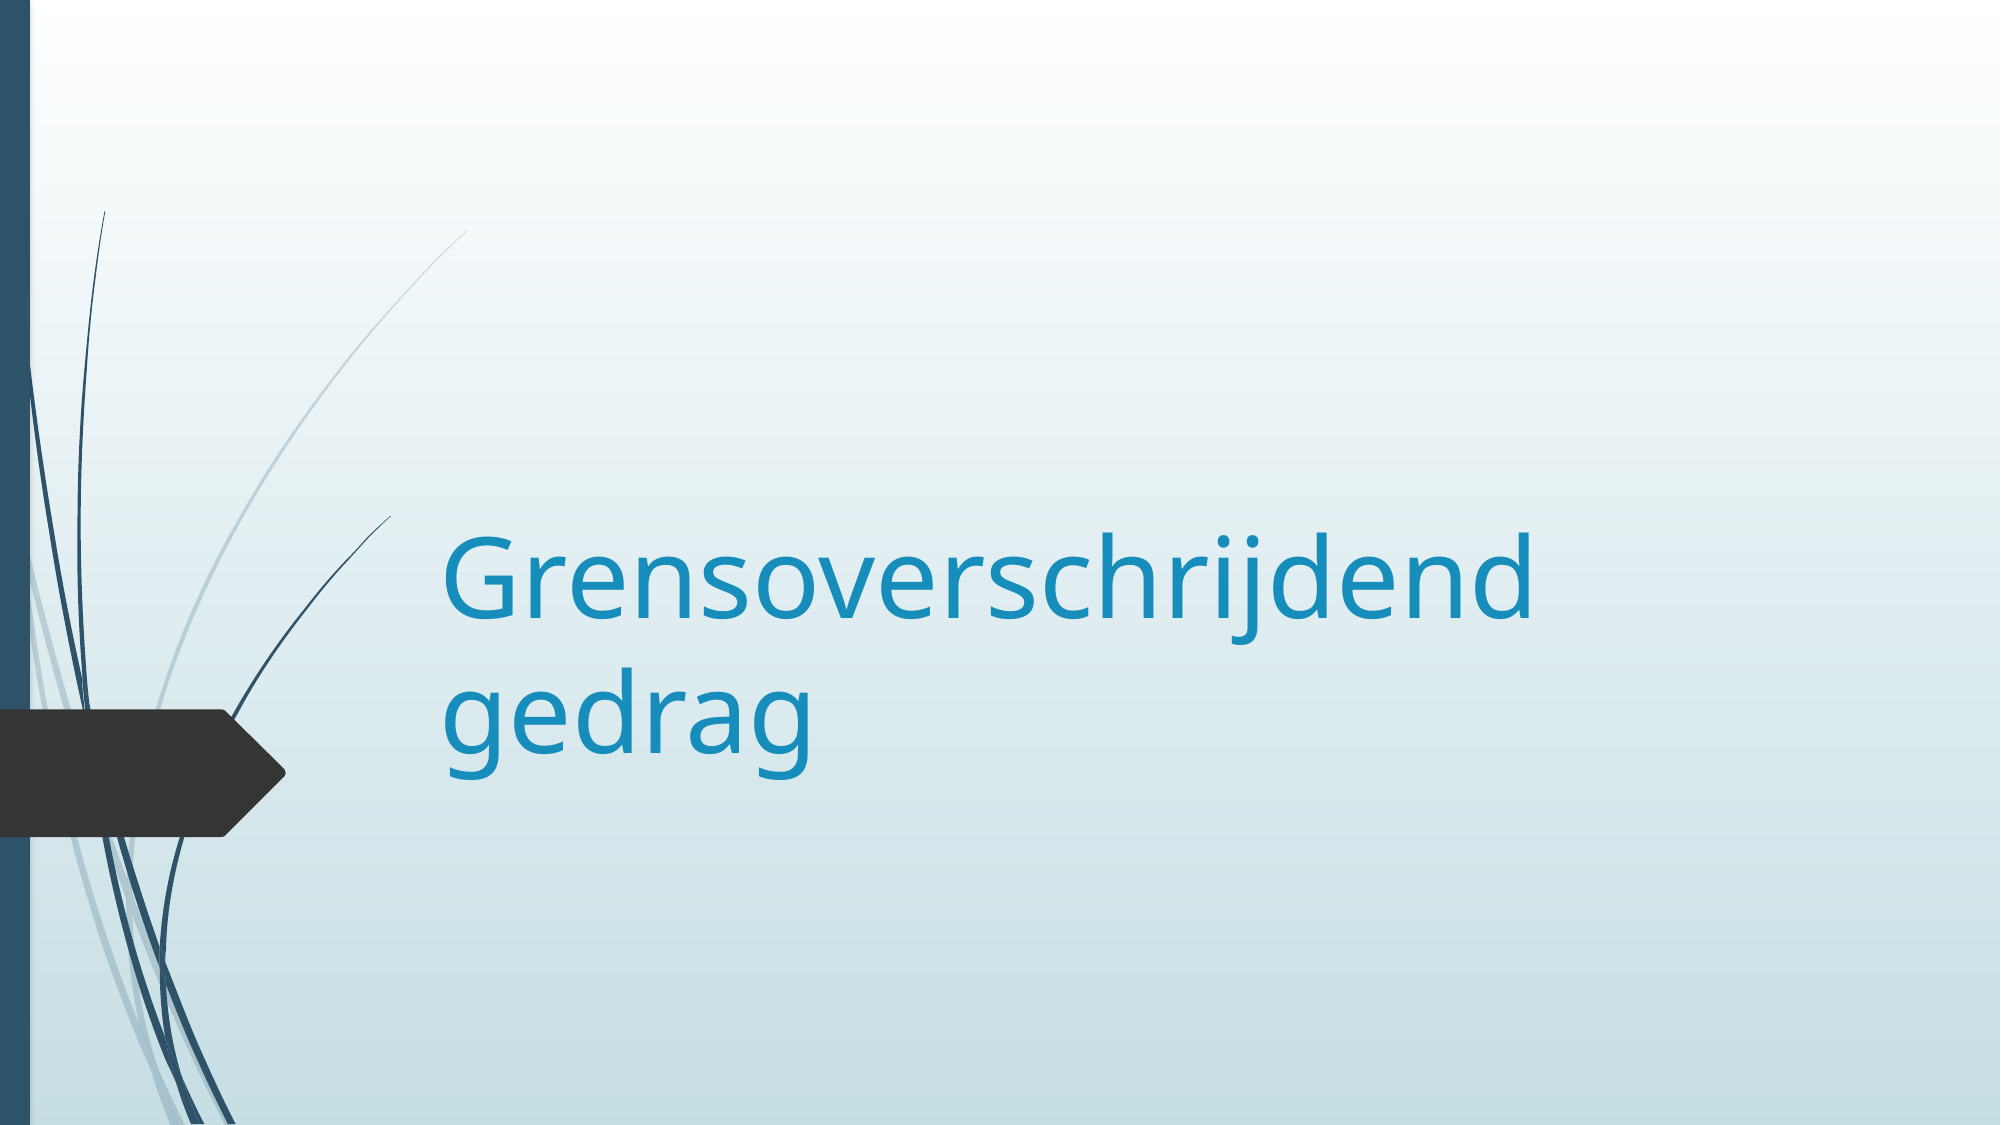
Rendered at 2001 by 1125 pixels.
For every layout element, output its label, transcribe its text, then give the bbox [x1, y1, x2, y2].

title Grensoverschrijdend gedrag [424, 412, 1888, 784]
